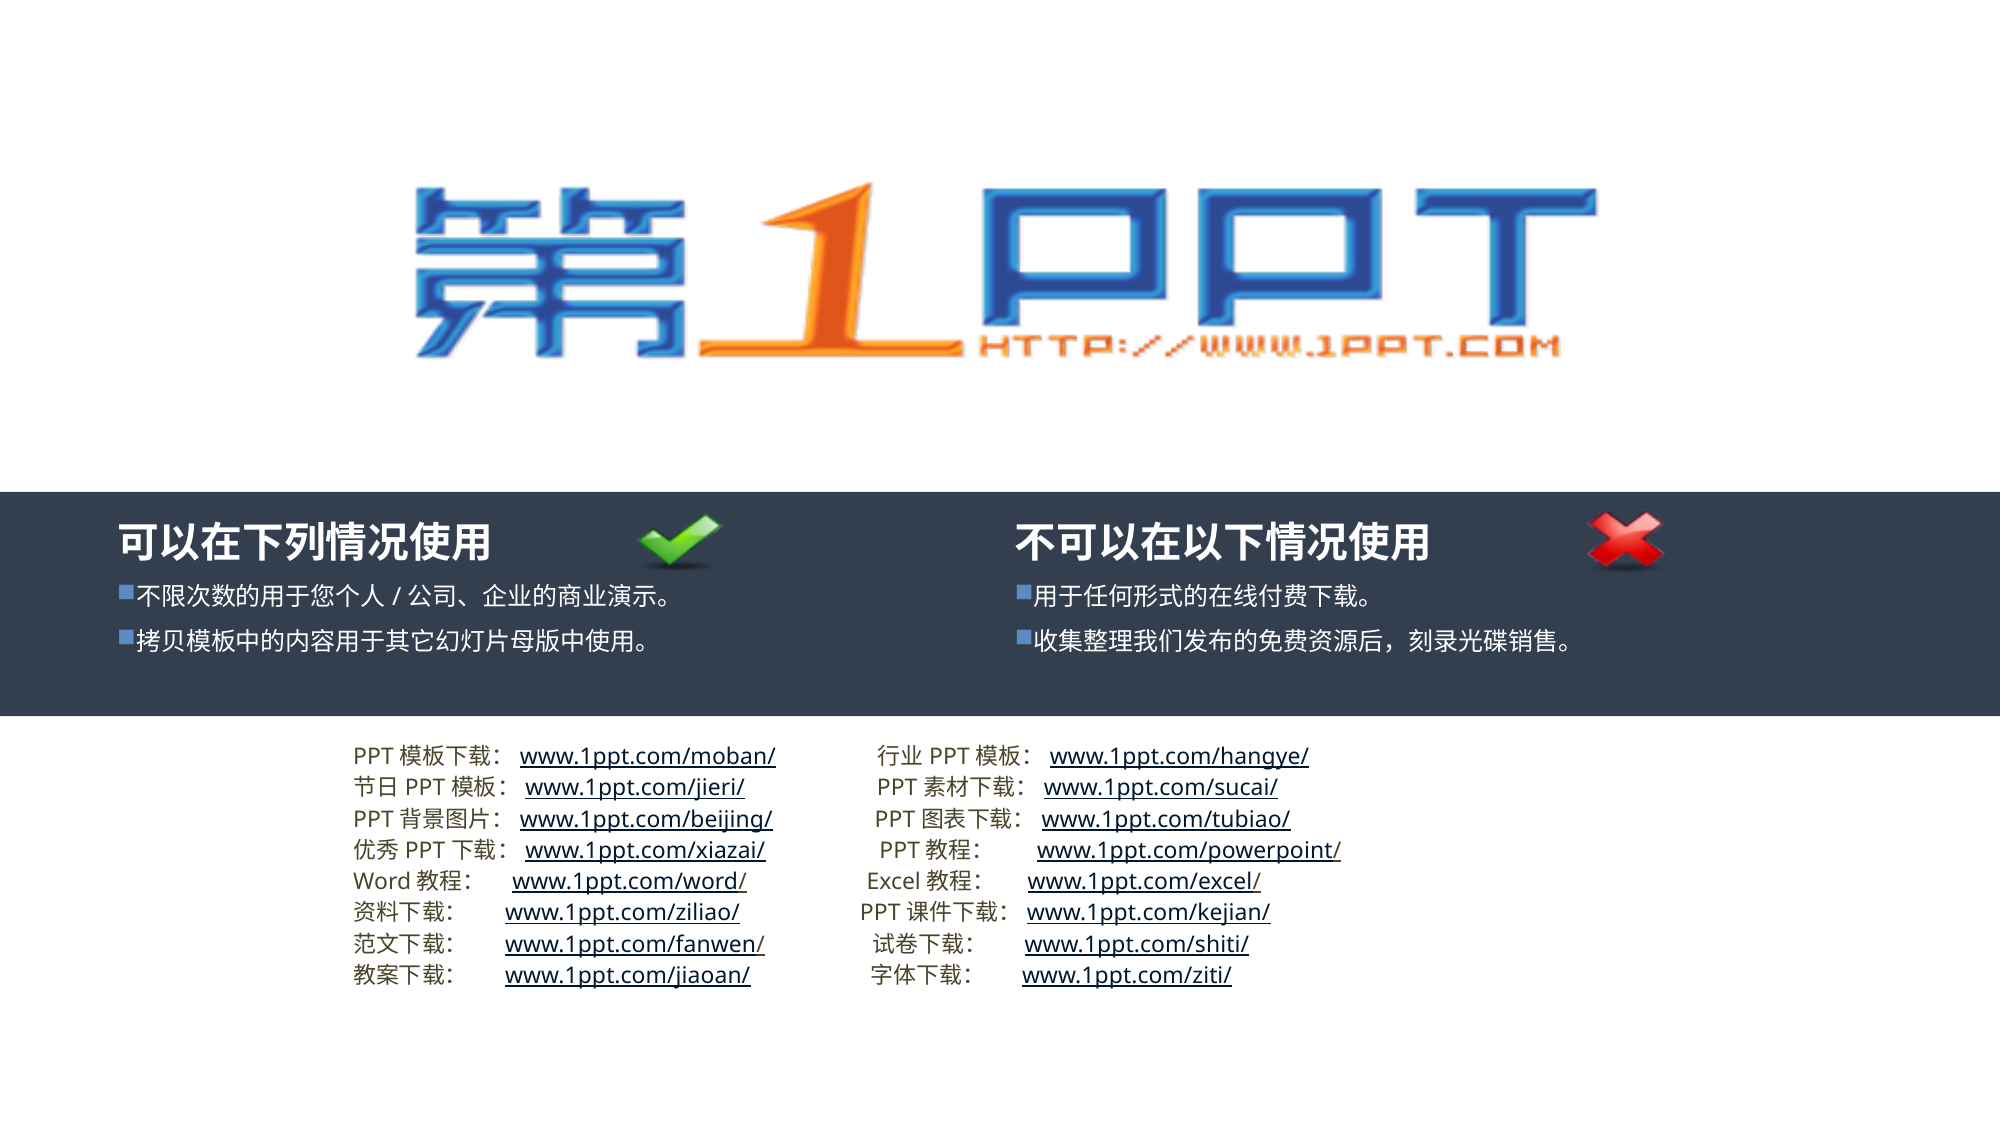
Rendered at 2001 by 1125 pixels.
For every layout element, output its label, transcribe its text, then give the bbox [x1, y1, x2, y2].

text_box PPT模板下载：www.1ppt.com/moban/ 行业PPT模板：www.1ppt.com/hangye/ 节日PPT模板：www.1ppt.com/jieri/ PPT素材下载：www.1ppt.com/sucai/ PPT背景图片：www.1ppt.com/beijing/ PPT图表下载：www.1ppt.com/tubiao/ 优秀PPT下载：www.1ppt.com/xiazai/ PPT教程： www.1ppt.com/powerpoint/ Word教程： www.1ppt.com/word/ Excel教程： www.1ppt.com/excel/ 资料下载： www.1ppt.com/ziliao/ PPT课件下载：www.1ppt.com/kejian/ 范文下载： www.1ppt.com/fanwen/ 试卷下载： www.1ppt.com/shiti/ 教案下载： www.1ppt.com/jiaoan/ 字体下载： www.1ppt.com/ziti/ [337, 762, 1751, 1006]
text_box 可以在下列情况使用 不限次数的用于您个人/公司、企业的商业演示。 拷贝模板中的内容用于其它幻灯片母版中使用。 [102, 508, 1000, 774]
picture [637, 508, 724, 573]
text_box 不可以在以下情况使用 用于任何形式的在线付费下载。 收集整理我们发布的免费资源后，刻录光碟销售。 [999, 508, 1898, 762]
picture [1582, 508, 1669, 573]
picture [179, 51, 1867, 492]
text_box [0, 491, 2000, 717]
